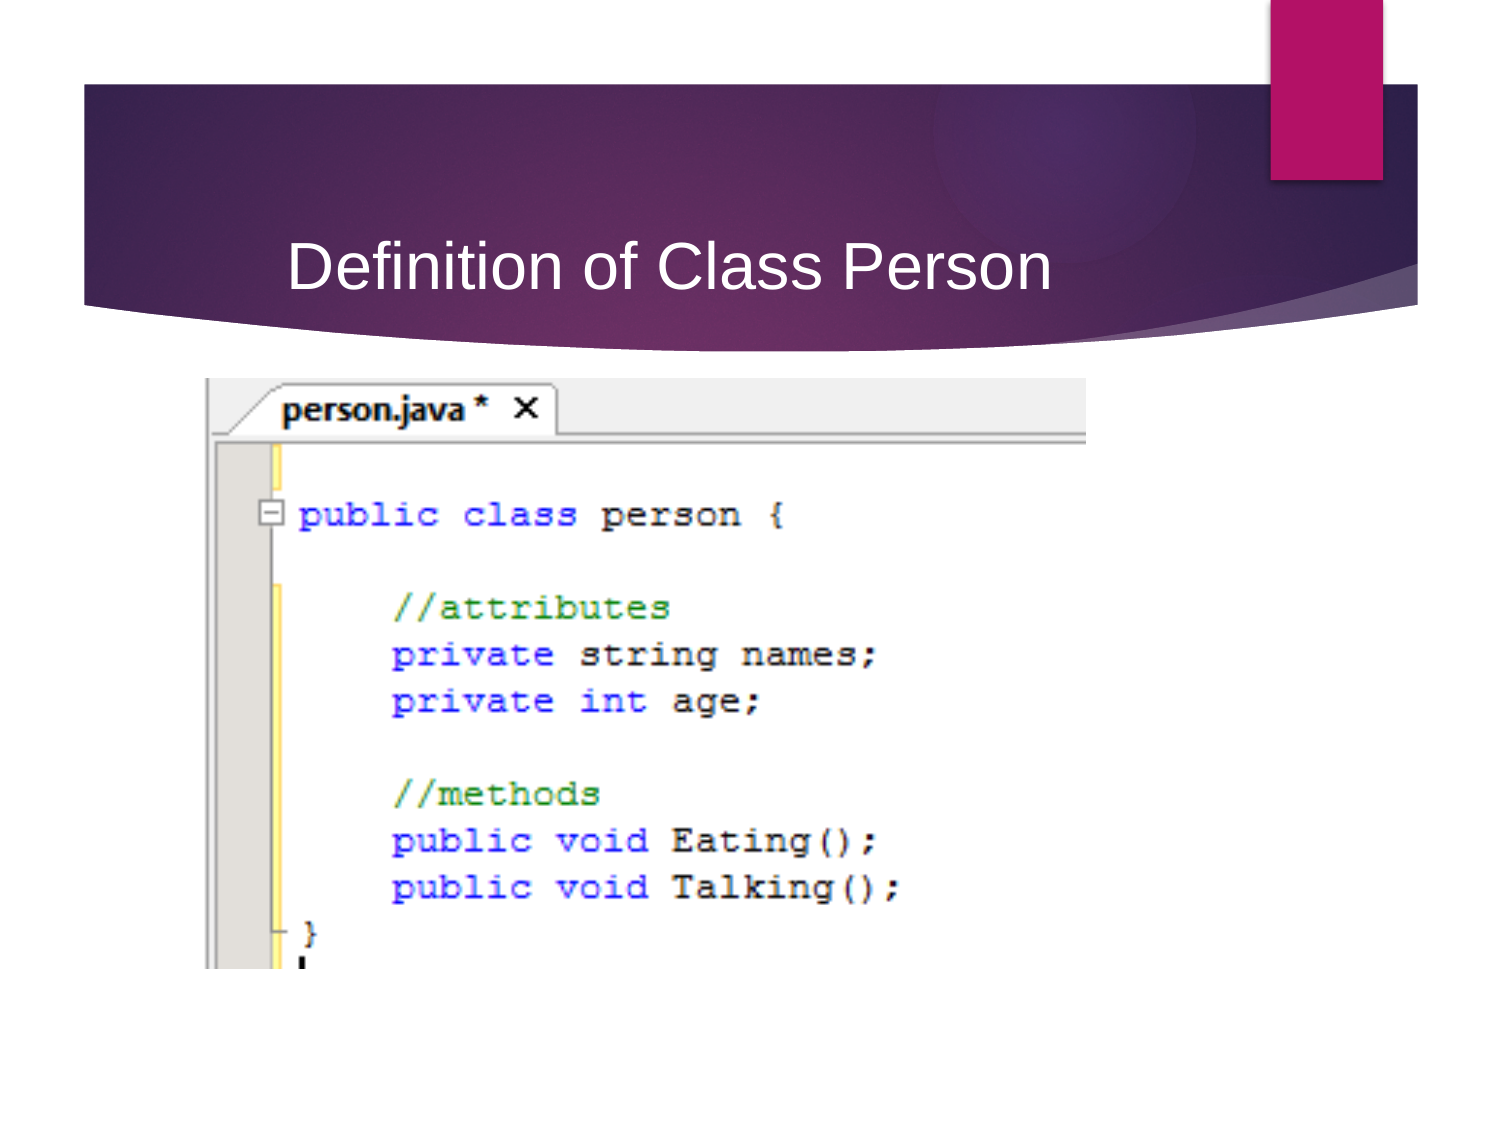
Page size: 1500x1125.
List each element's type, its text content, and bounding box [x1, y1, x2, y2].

picture [204, 378, 1087, 970]
title Definition of Class Person [271, 161, 1229, 364]
